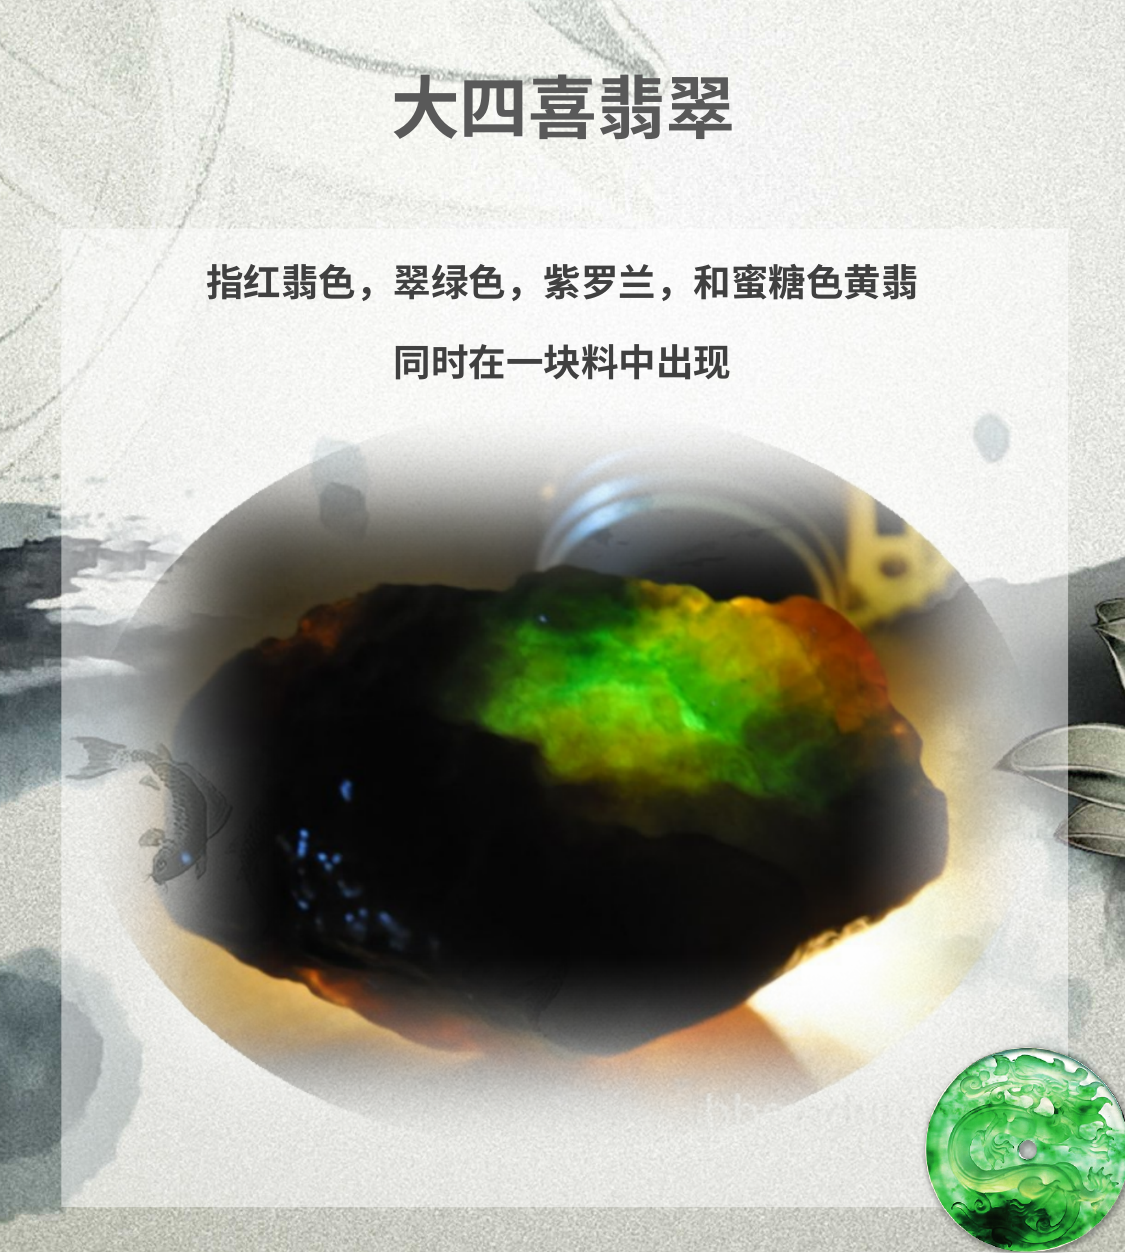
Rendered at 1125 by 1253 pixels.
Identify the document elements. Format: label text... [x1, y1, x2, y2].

list 指红翡色，翠绿色，紫罗兰，和蜜糖色黄翡 同时在一块料中出现 [58, 228, 1066, 1208]
picture [0, 0, 1125, 1253]
title 大四喜翡翠 [60, 32, 1066, 192]
